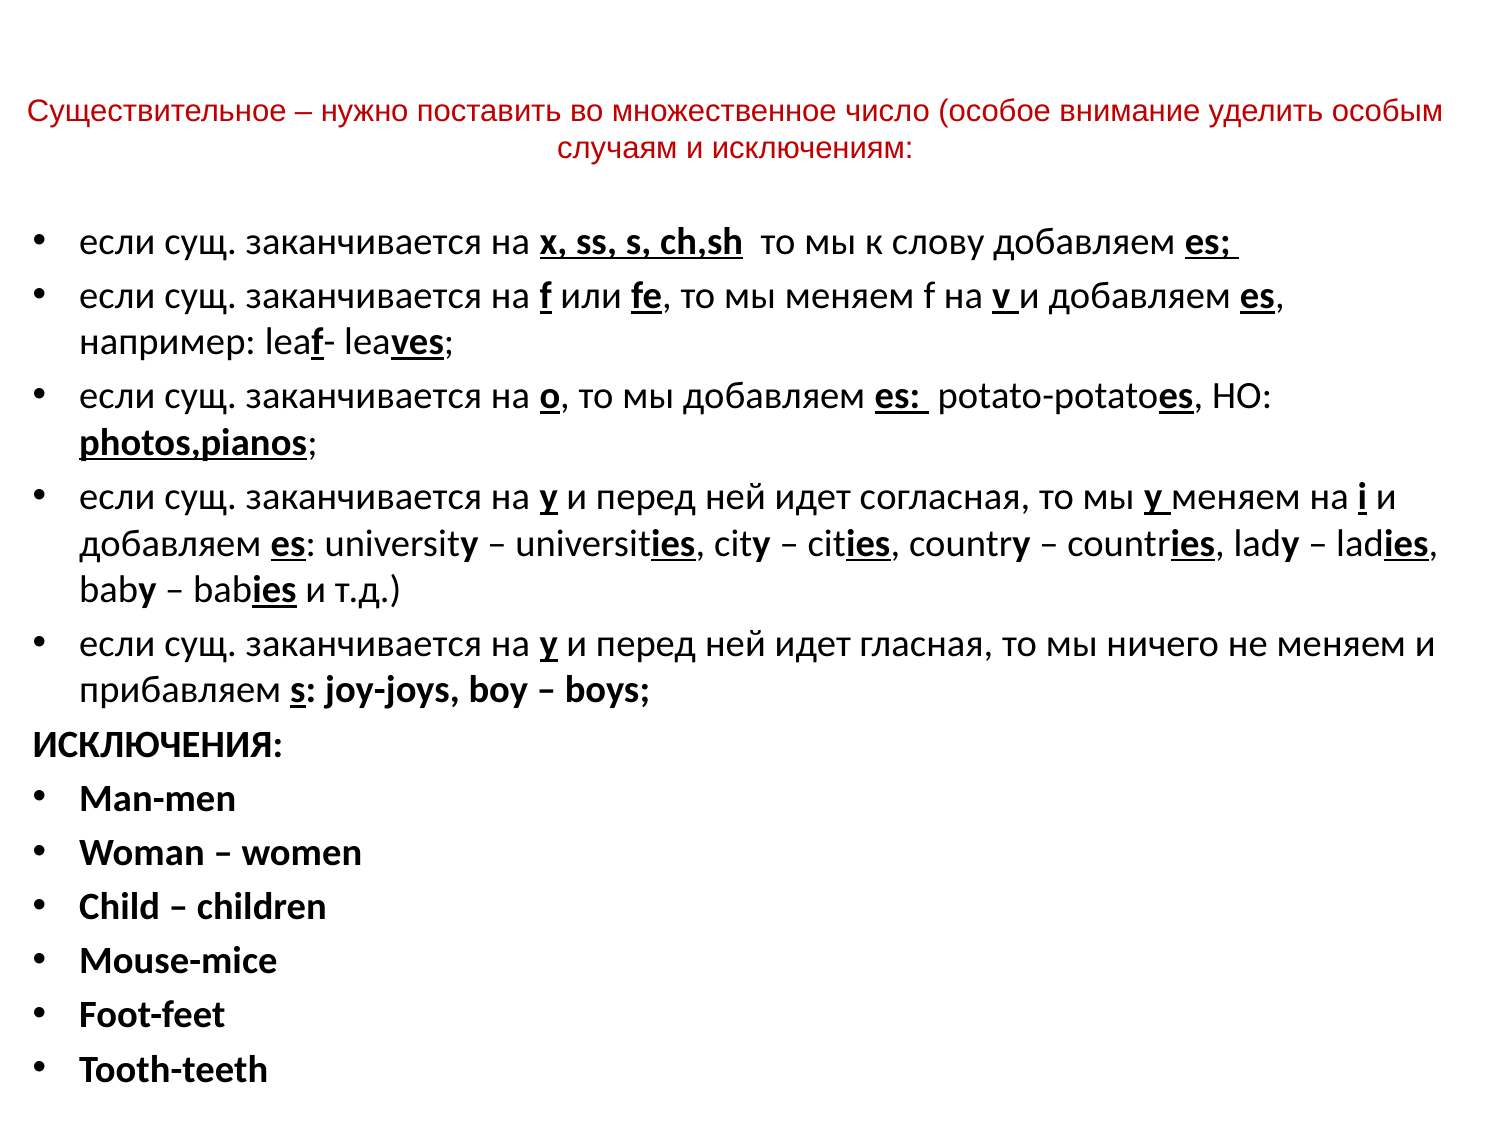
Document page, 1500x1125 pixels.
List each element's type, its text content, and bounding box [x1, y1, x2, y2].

title Существительное – нужно поставить во множественное число (особое внимание уделить особым случаям и исключениям: [0, 45, 1471, 233]
list если сущ. заканчивается на x, ss, s, ch,sh то мы к слову добавляем es; если сущ. заканчивается на f или fe, то мы меняем f на v и добавляем es, например: leaf- leaves; если сущ. заканчивается на о, то мы добавляем es: potato-potatoes, НО: photos,pianos; если сущ. заканчивается на у и перед ней идет согласная, то мы у меняем на i и добавляем es: university – universities, city – cities, country – countries, lady – ladies, baby – babies и т.д.) если сущ. заканчивается на у и перед ней идет гласная, то мы ничего не меняем и прибавляем s: joy-joys, boy – boys; ИСКЛЮЧЕНИЯ: Man-men Woman – women Child – children Mouse-mice Foot-feet Tooth-teeth [17, 208, 1483, 1106]
